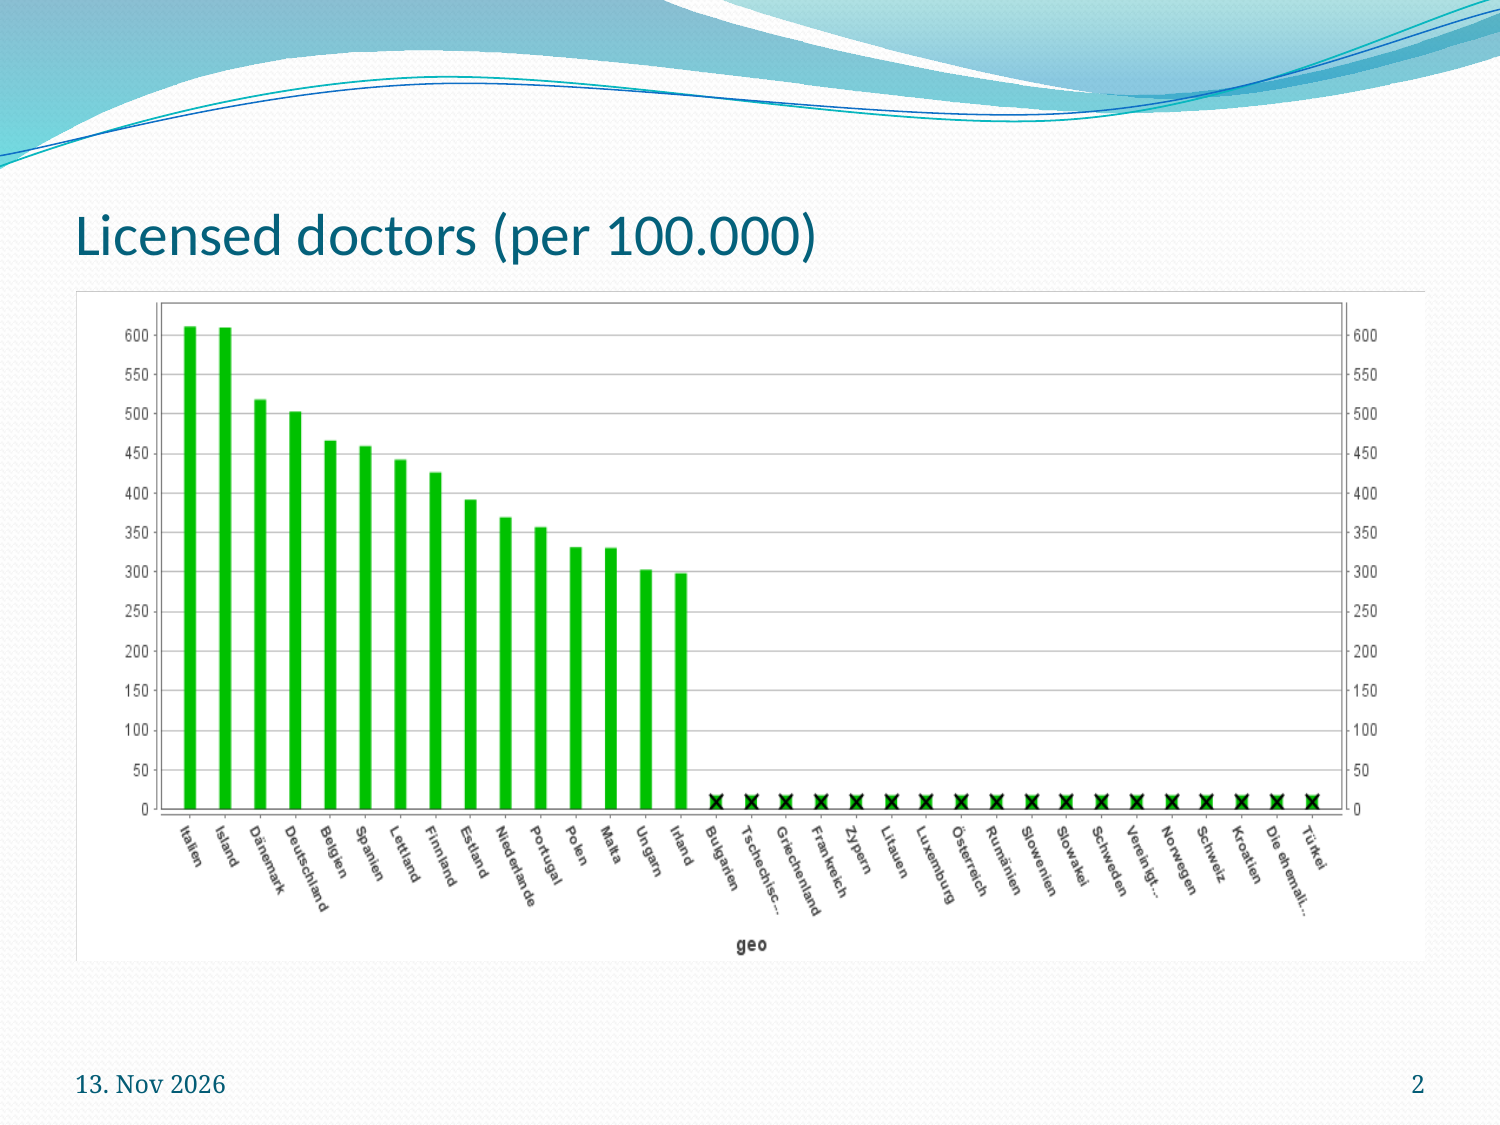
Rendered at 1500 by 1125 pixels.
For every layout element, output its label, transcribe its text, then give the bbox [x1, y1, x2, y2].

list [74, 290, 1426, 961]
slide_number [75, 1042, 425, 1103]
title Licensed doctors (per 100.000) [75, 115, 1425, 268]
slide_number 2 [1299, 1042, 1425, 1103]
